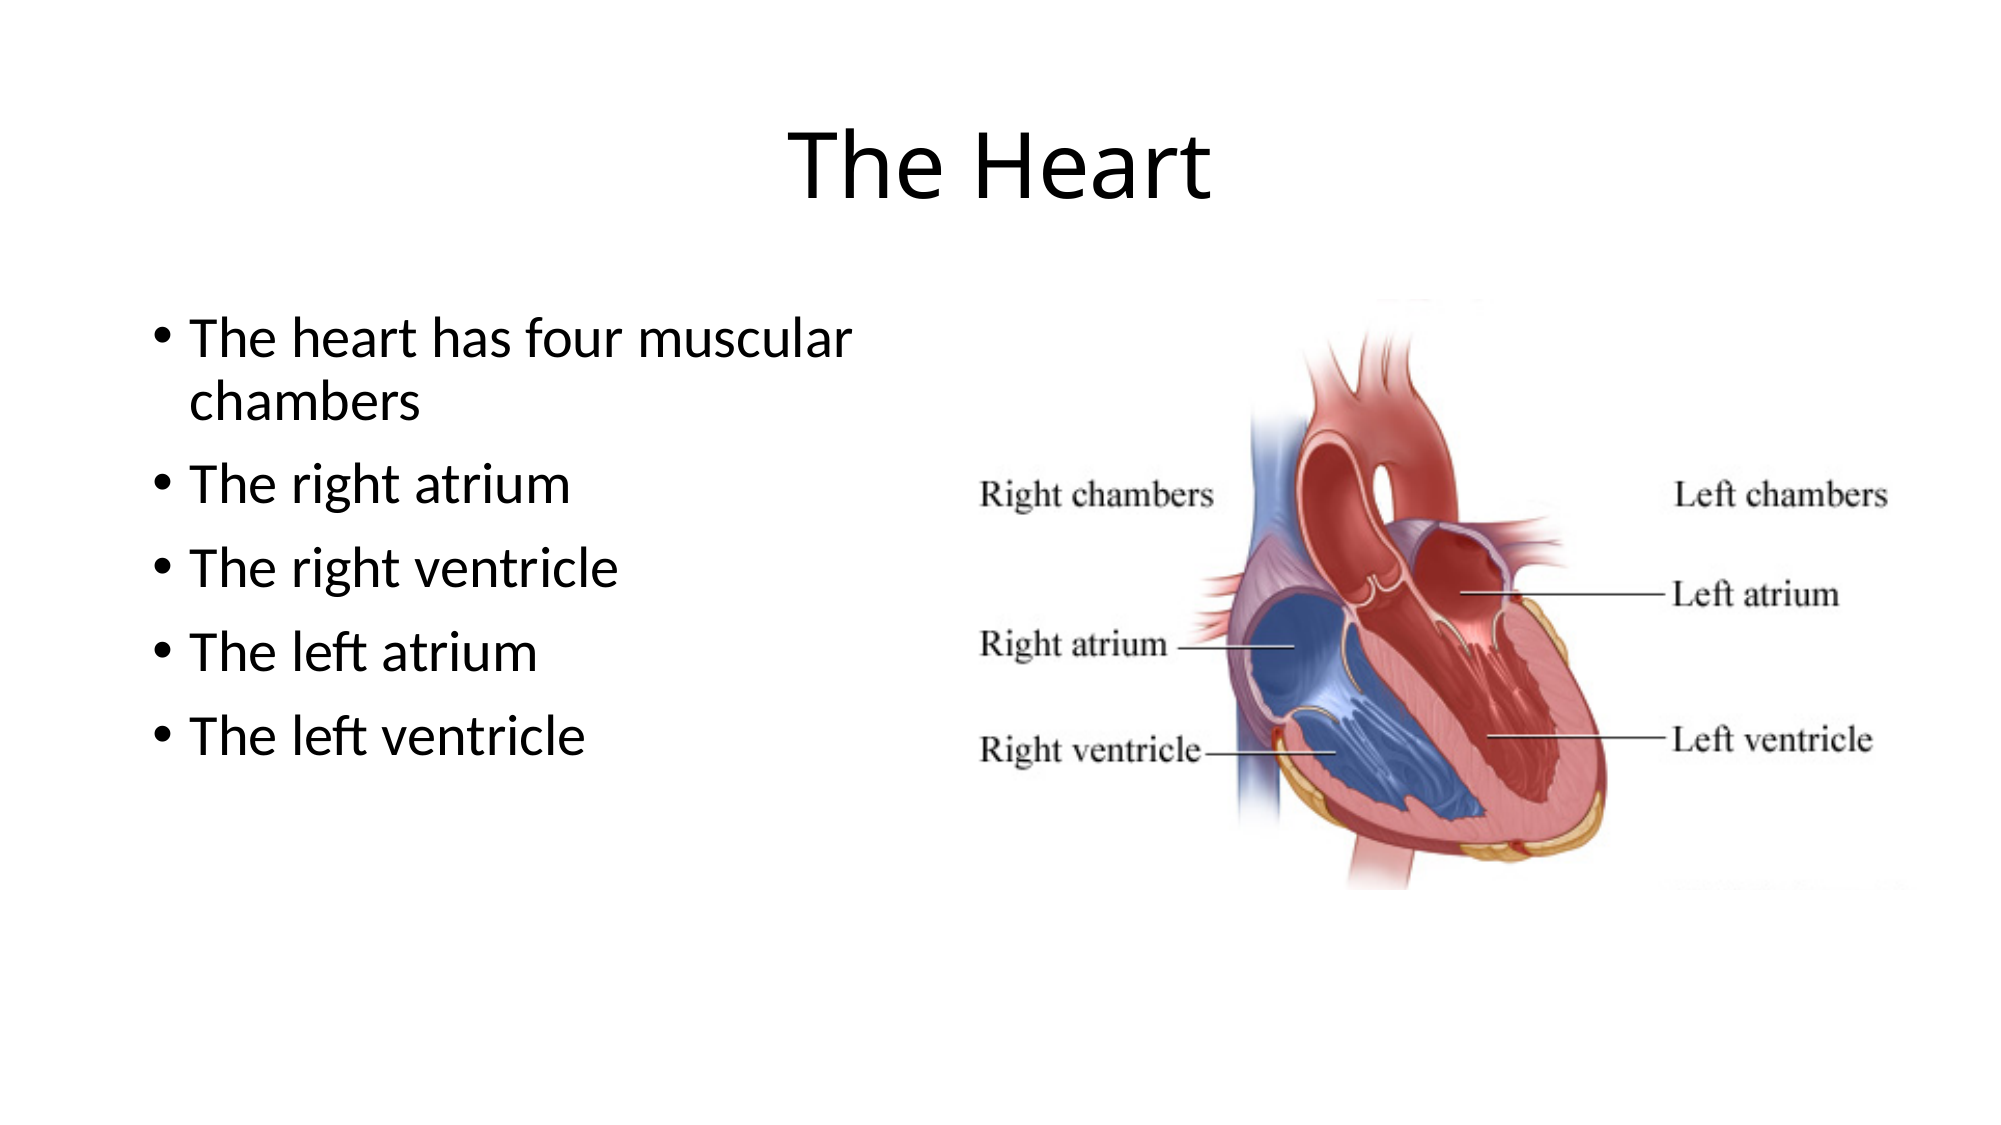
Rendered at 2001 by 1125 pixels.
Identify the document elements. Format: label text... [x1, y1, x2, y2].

picture [963, 299, 1917, 890]
title The Heart [137, 59, 1863, 278]
list The heart has four muscular chambers The right atrium The right ventricle The left atrium The left ventricle [137, 299, 988, 1014]
